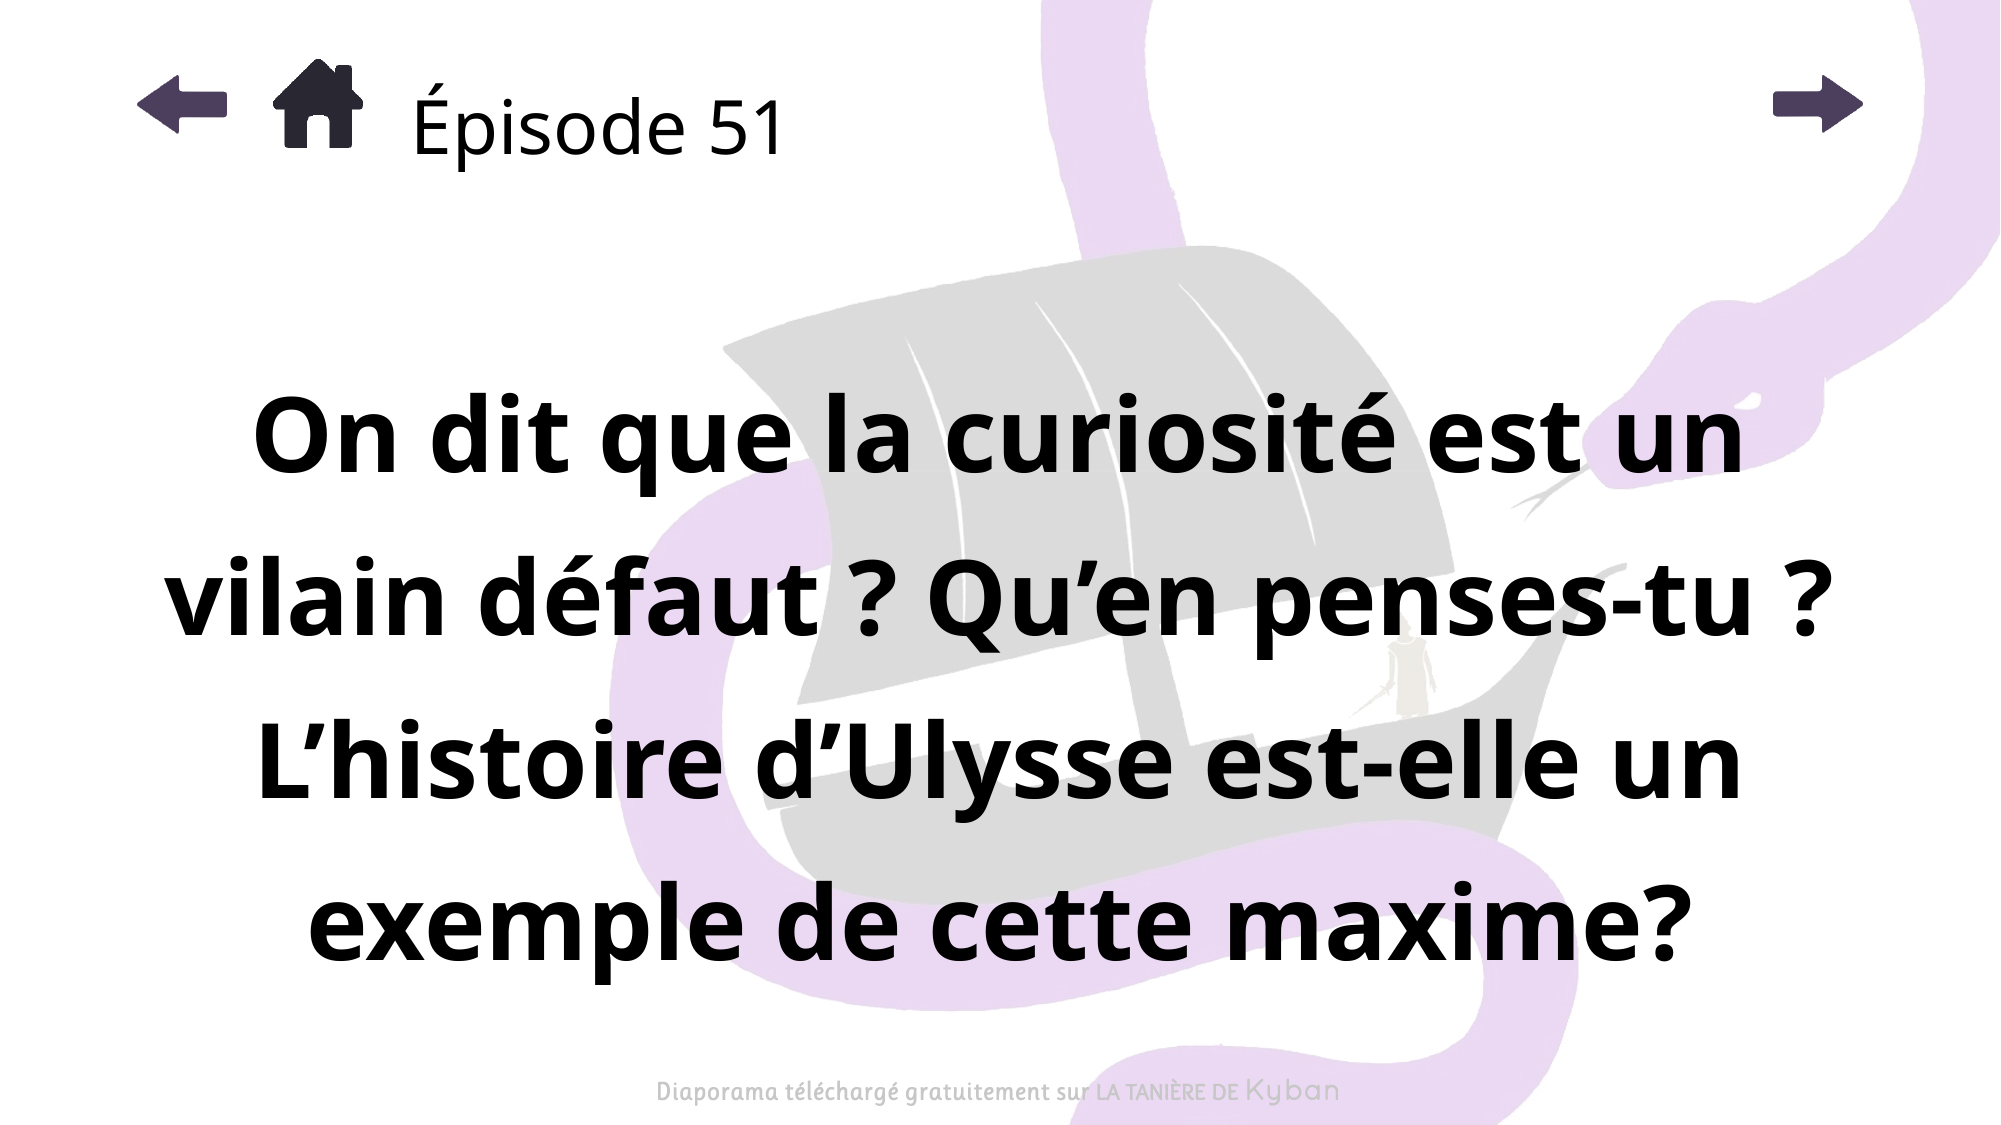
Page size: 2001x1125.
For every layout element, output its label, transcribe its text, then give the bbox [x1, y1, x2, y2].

picture [0, 0, 2001, 1125]
title Épisode 51 [395, 59, 1863, 202]
list On dit que la curiosité est un vilain défaut ? Qu’en penses-tu ? L’histoire d’Ulysse est-elle un exemple de cette maxime? [137, 299, 1863, 1014]
